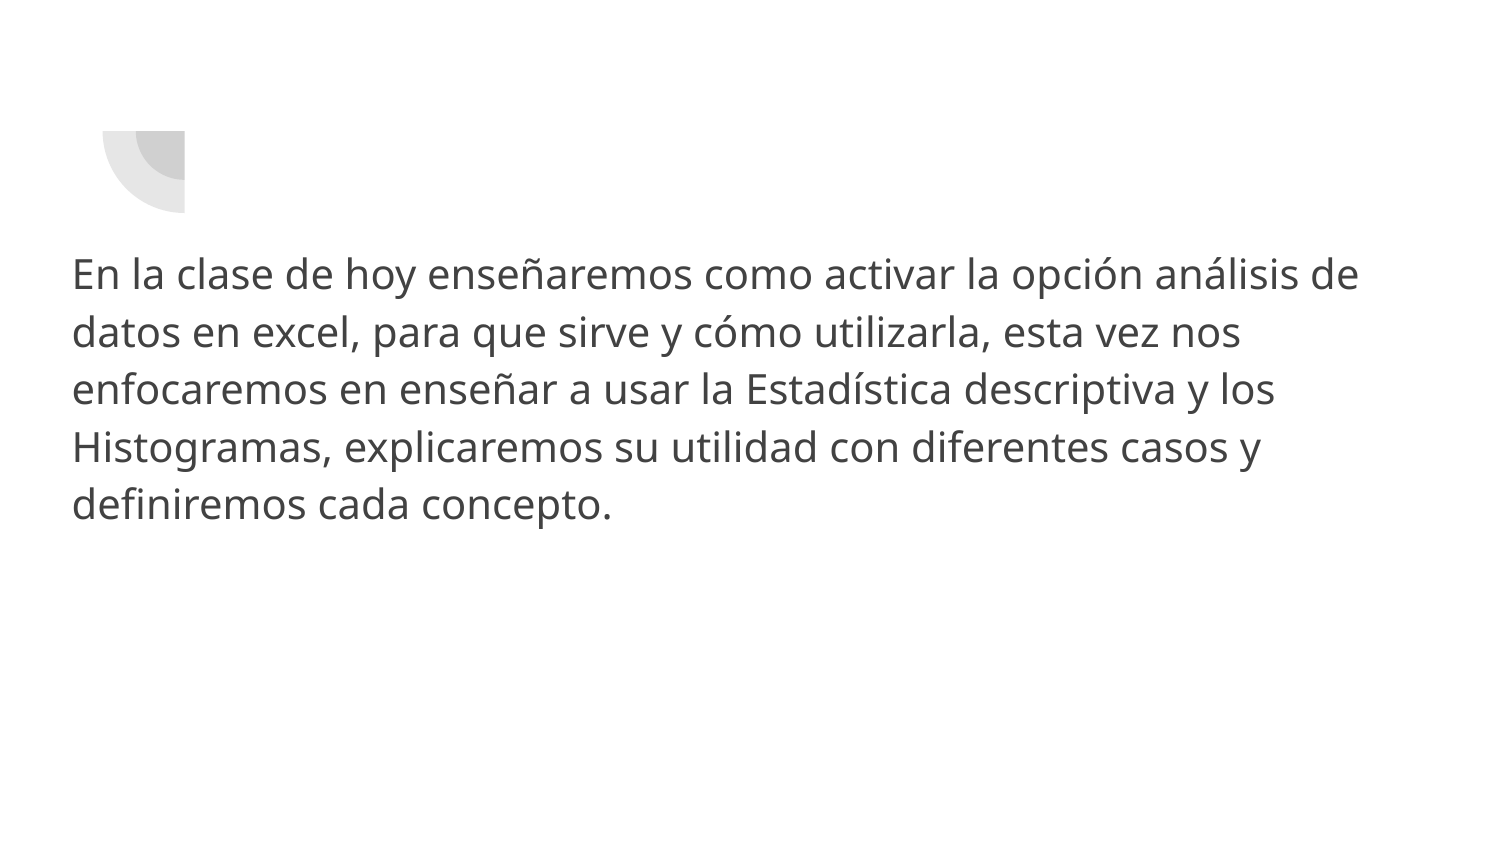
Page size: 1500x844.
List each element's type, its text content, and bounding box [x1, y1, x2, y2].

list En la clase de hoy enseñaremos como activar la opción análisis de datos en excel, para que sirve y cómo utilizarla, esta vez nos enfocaremos en enseñar a usar la Estadística descriptiva y los Histogramas, explicaremos su utilidad con diferentes casos y definiremos cada concepto. [56, 225, 1450, 792]
